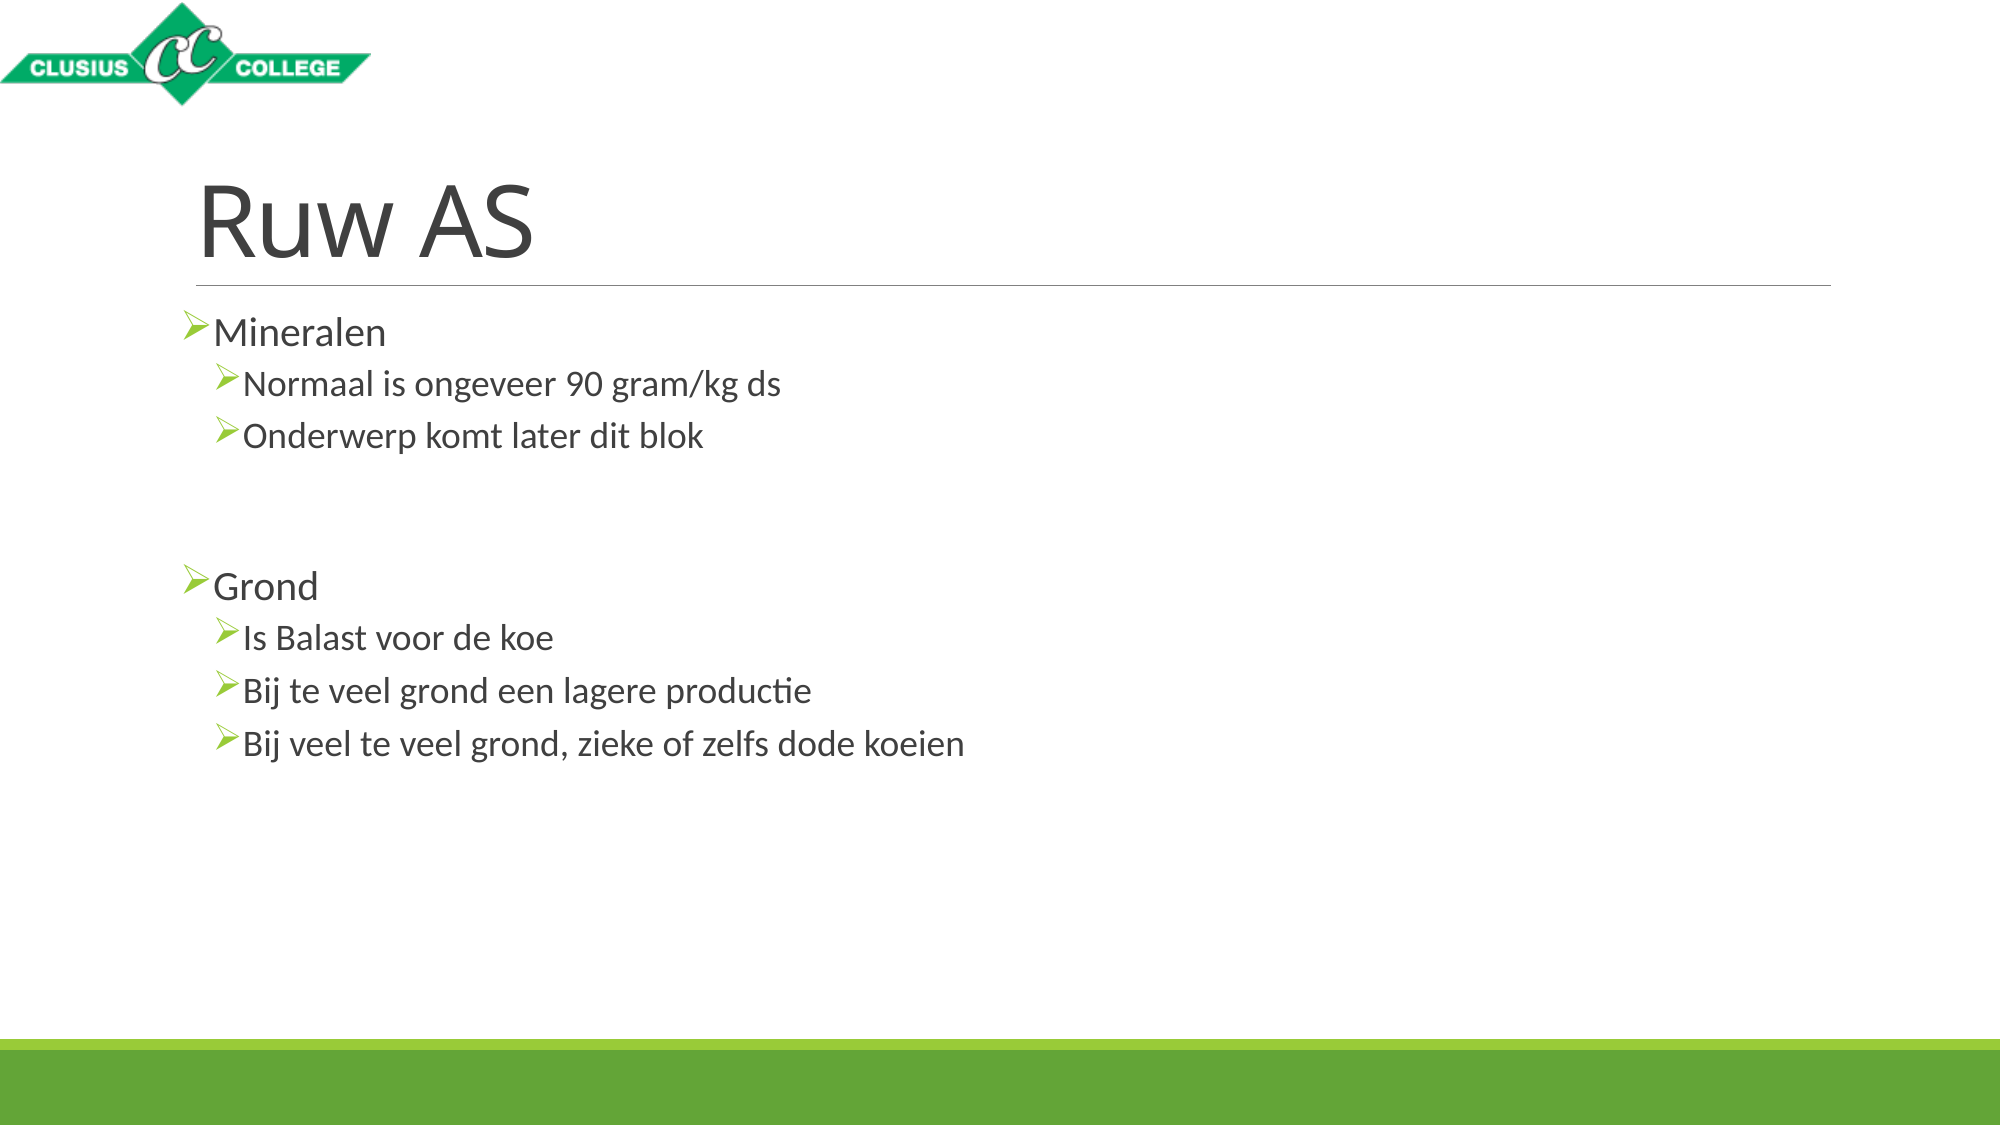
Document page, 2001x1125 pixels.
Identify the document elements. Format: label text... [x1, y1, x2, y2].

picture [0, 1, 371, 108]
list Mineralen Normaal is ongeveer 90 gram/kg ds Onderwerp komt later dit blok Grond Is Balast voor de koe Bij te veel grond een lagere productie Bij veel te veel grond, zieke of zelfs dode koeien [180, 302, 1830, 963]
title Ruw AS [180, 47, 1830, 285]
